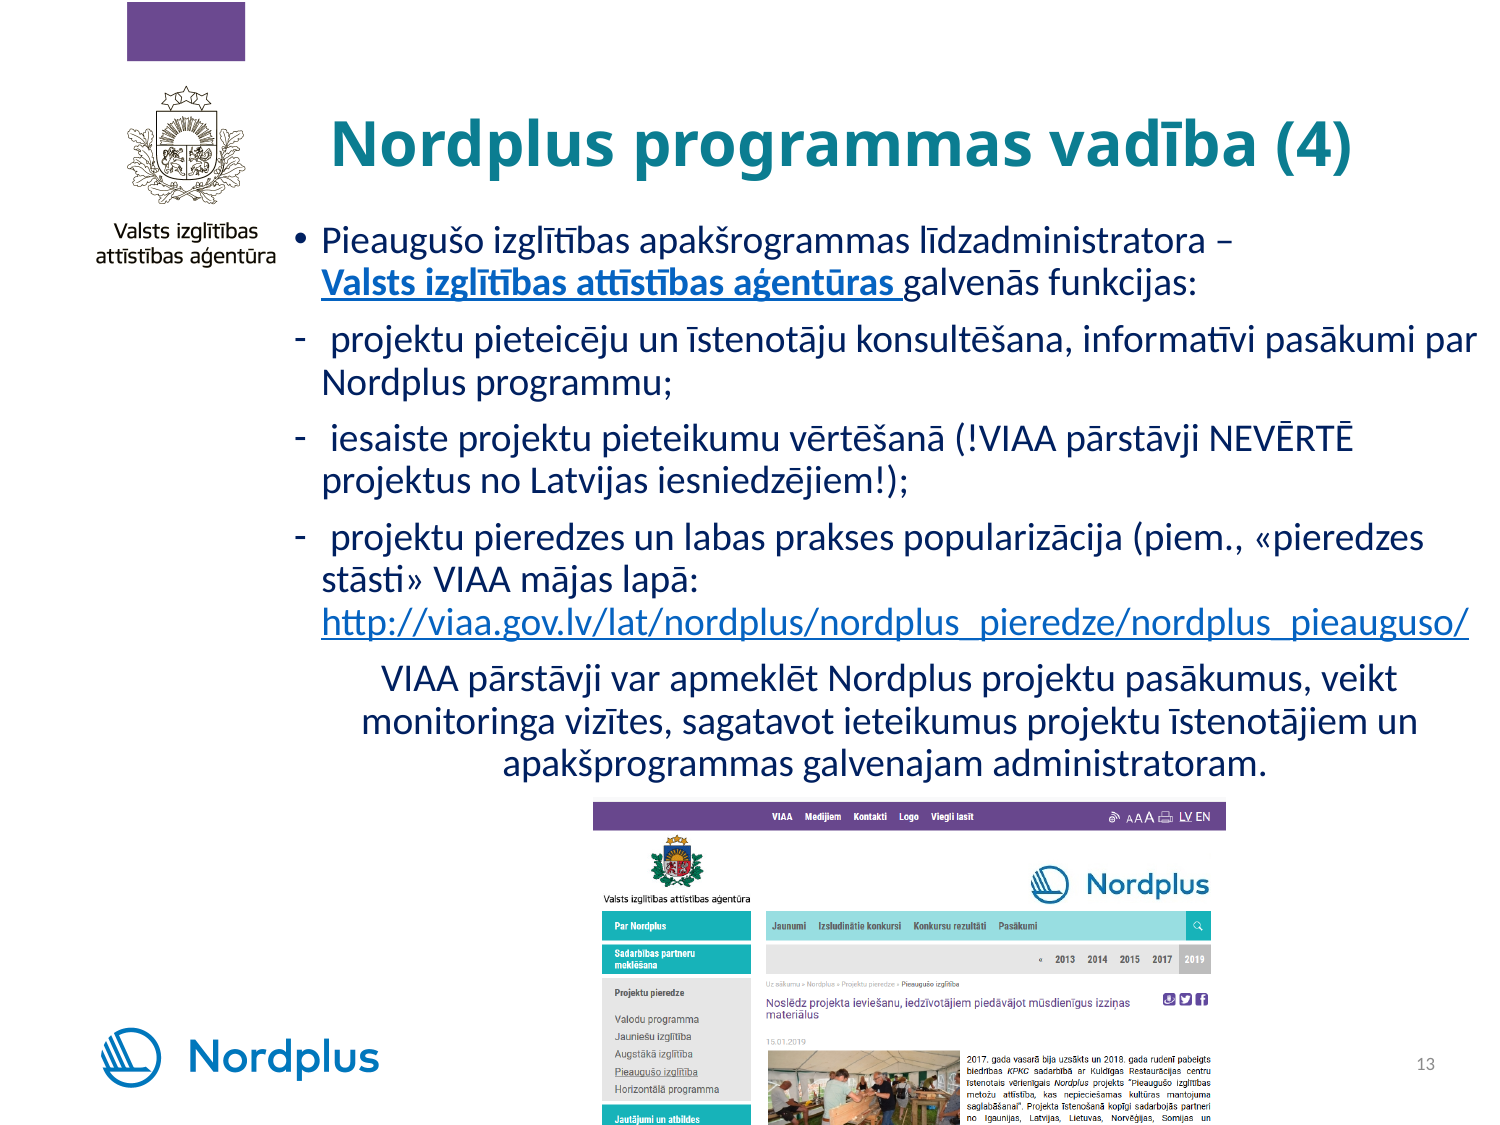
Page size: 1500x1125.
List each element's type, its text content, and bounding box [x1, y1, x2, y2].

title Nordplus programmas vadība (4) [314, 77, 1455, 216]
picture [0, 0, 1500, 1125]
slide_number 13 [1372, 1037, 1450, 1088]
list Pieaugušo izglītības apakšrogrammas līdzadministratora – Valsts izglītības attīstības aģentūras galvenās funkcijas: projektu pieteicēju un īstenotāju konsultēšana, informatīvi pasākumi par Nordplus programmu; iesaiste projektu pieteikumu vērtēšanā (!VIAA pārstāvji NEVĒRTĒ projektus no Latvijas iesniedzējiem!); projektu pieredzes un labas prakses popularizācija (piem., «pieredzes stāsti» VIAA mājas lapā: http://viaa.gov.lv/lat/nordplus/nordplus_pieredze/nordplus_pieauguso/ VIAA pārstāvji var apmeklēt Nordplus projektu pasākumus, veikt monitoringa vizītes, sagatavot ieteikumus projektu īstenotājiem un apakšprogrammas galvenajam administratoram. [278, 212, 1500, 812]
